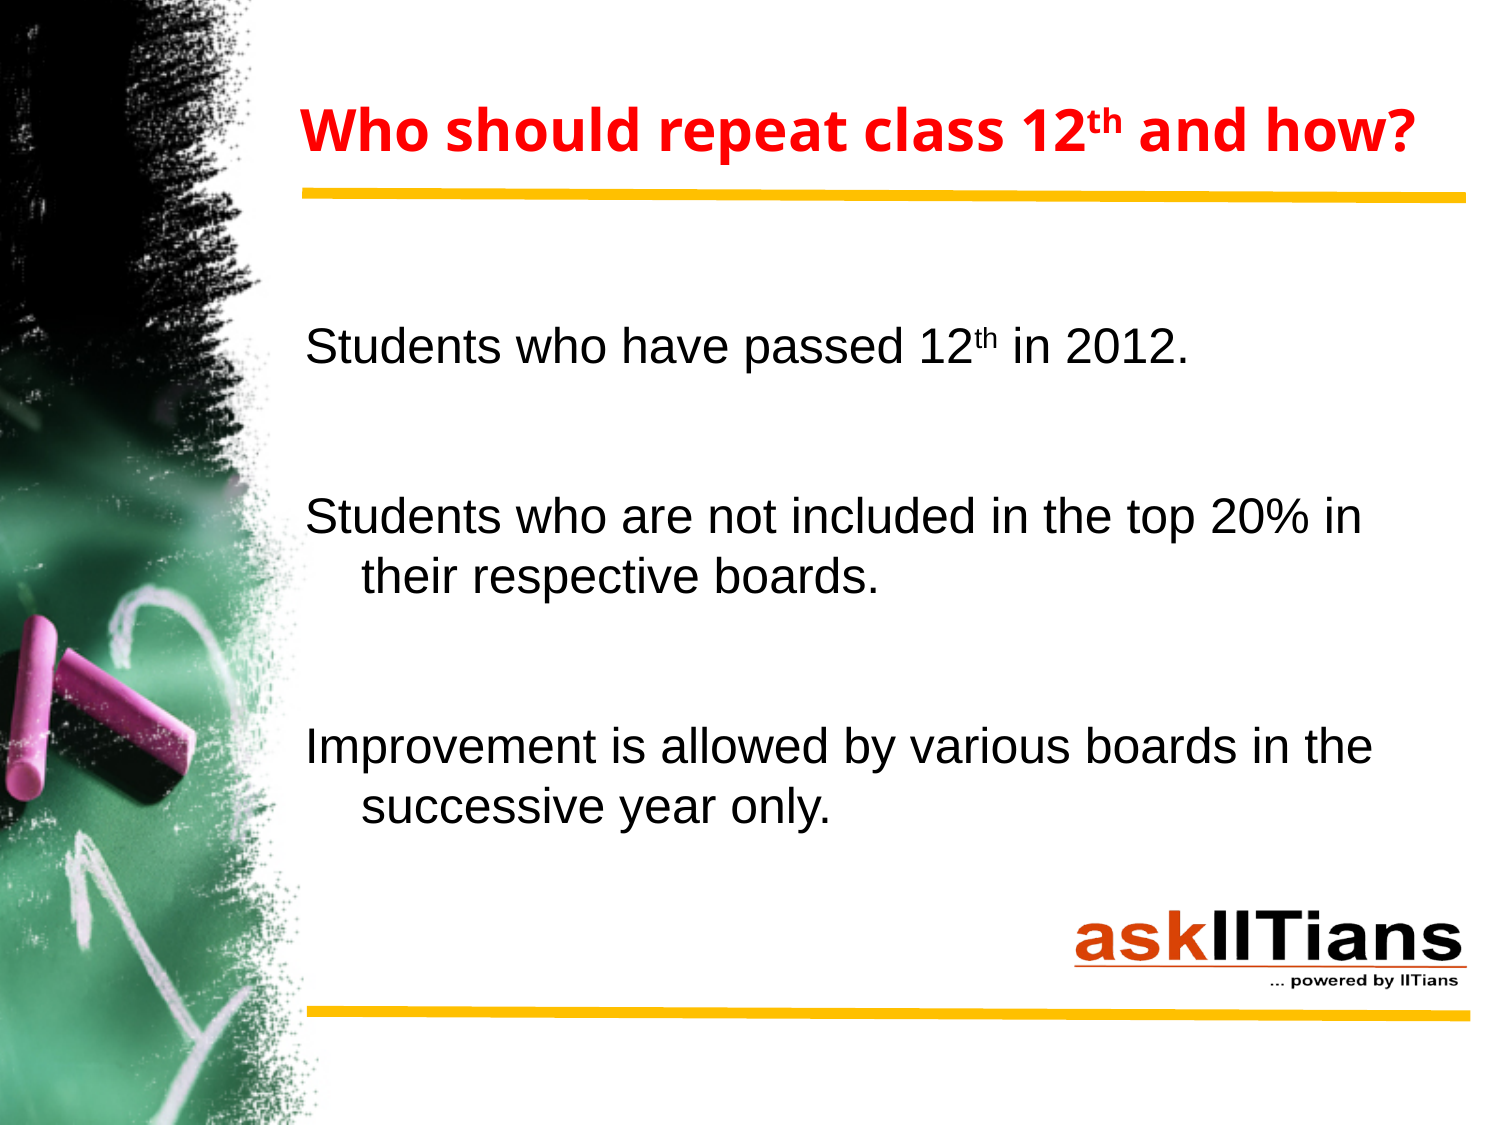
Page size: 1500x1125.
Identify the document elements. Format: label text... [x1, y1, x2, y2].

list Students who have passed 12th in 2012. Students who are not included in the top 20% in their respective boards. Improvement is allowed by various boards in the successive year only. [289, 305, 1440, 926]
picture [0, 0, 1500, 1125]
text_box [301, 192, 1467, 198]
title Who should repeat class 12th and how? [284, 58, 1471, 197]
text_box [306, 1011, 946, 1017]
